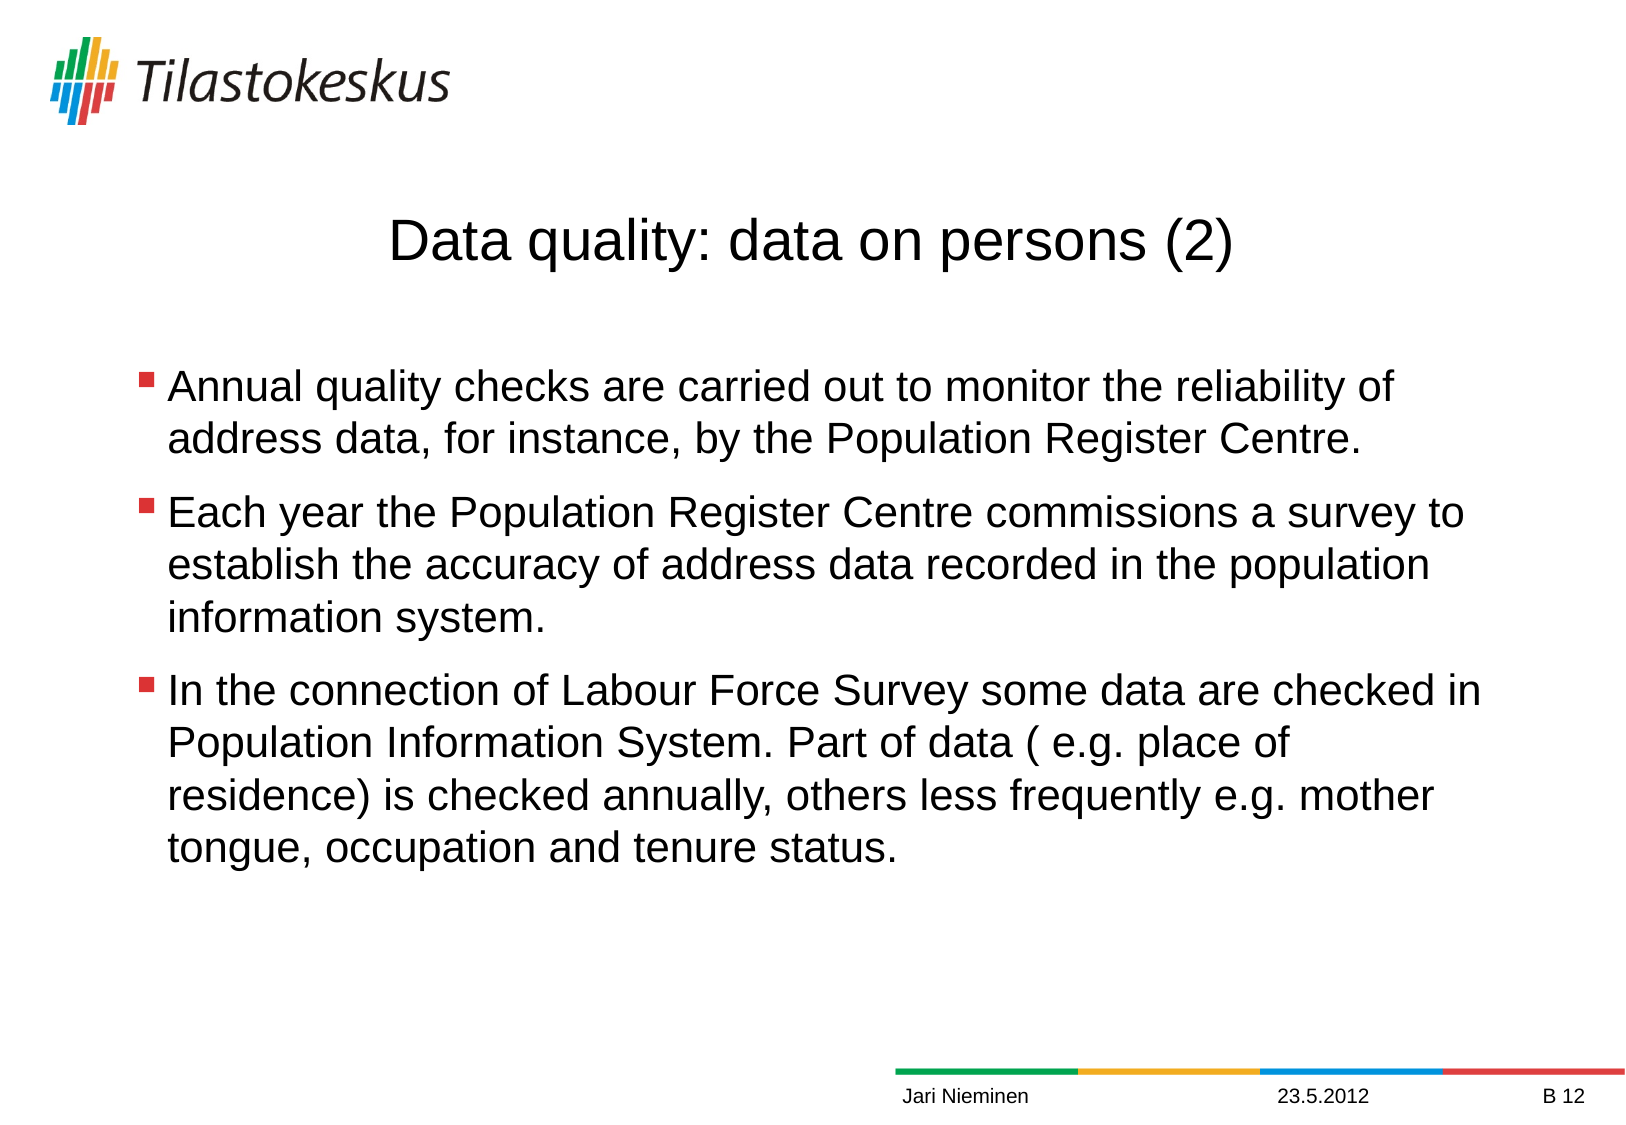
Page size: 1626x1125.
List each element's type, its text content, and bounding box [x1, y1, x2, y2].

text_box Annual quality checks are carried out to monitor the reliability of address data, for instance, by the Population Register Centre. Each year the Population Register Centre commissions a survey to establish the accuracy of address data recorded in the population information system. In the connection of Labour Force Survey some data are checked in Population Information System. Part of data ( e.g. place of residence) is checked annually, others less frequently e.g. mother tongue, occupation and tenure status. [121, 350, 1504, 1000]
slide_number B 12 [1509, 1074, 1601, 1125]
picture [50, 37, 450, 125]
footer Jari Nieminen [887, 1074, 1251, 1125]
text_box Data quality: data on persons (2) [121, 137, 1504, 338]
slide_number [1262, 1074, 1509, 1125]
